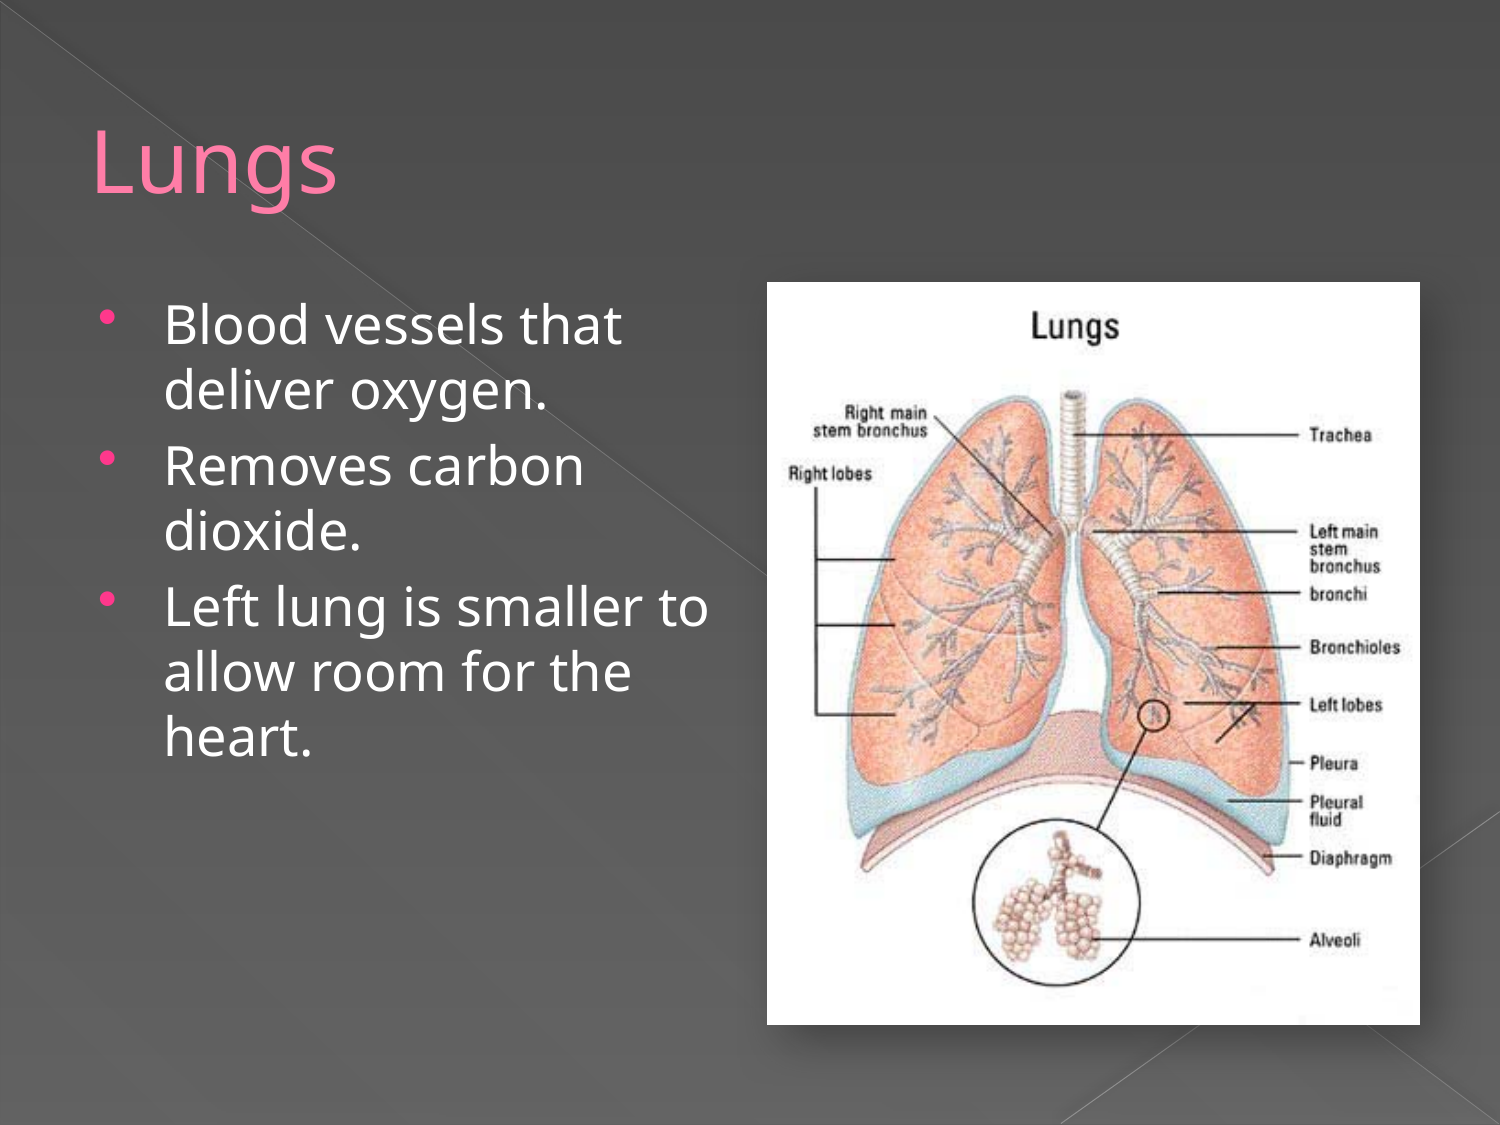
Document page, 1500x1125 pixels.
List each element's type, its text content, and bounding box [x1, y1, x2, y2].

list Blood vessels that deliver oxygen. Removes carbon dioxide. Left lung is smaller to allow room for the heart. [75, 282, 738, 1025]
title Lungs [75, 43, 1425, 274]
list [767, 282, 1421, 1026]
